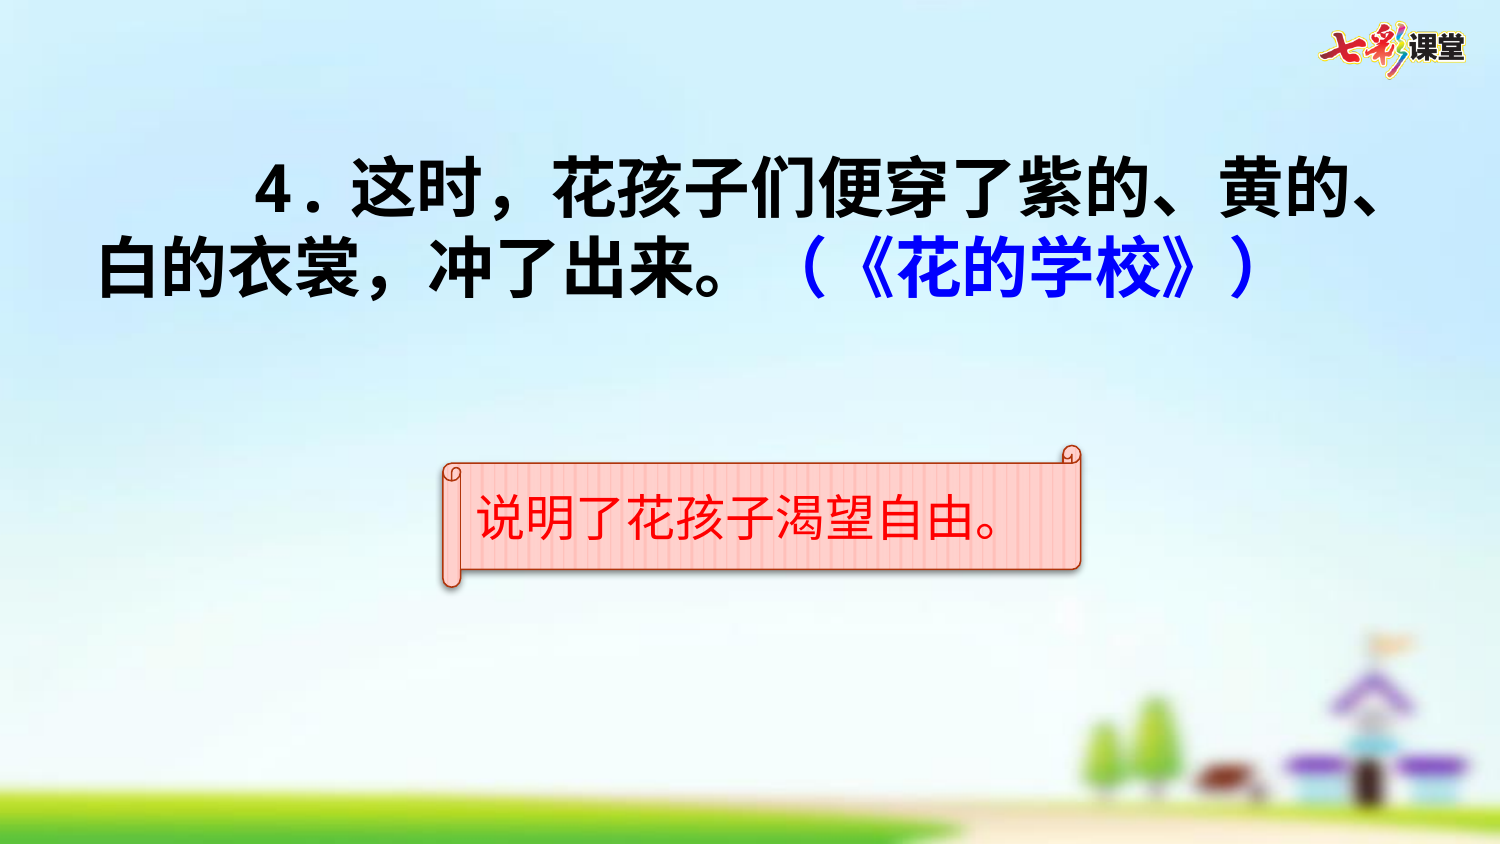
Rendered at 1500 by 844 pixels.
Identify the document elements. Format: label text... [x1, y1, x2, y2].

text_box 4.这时，花孩子们便穿了紫的、黄的、白的衣裳，冲了出来。（《花的学校》） [79, 138, 1377, 844]
picture [0, 0, 1500, 844]
text_box 说明了花孩子渴望自由。 [442, 444, 1082, 588]
